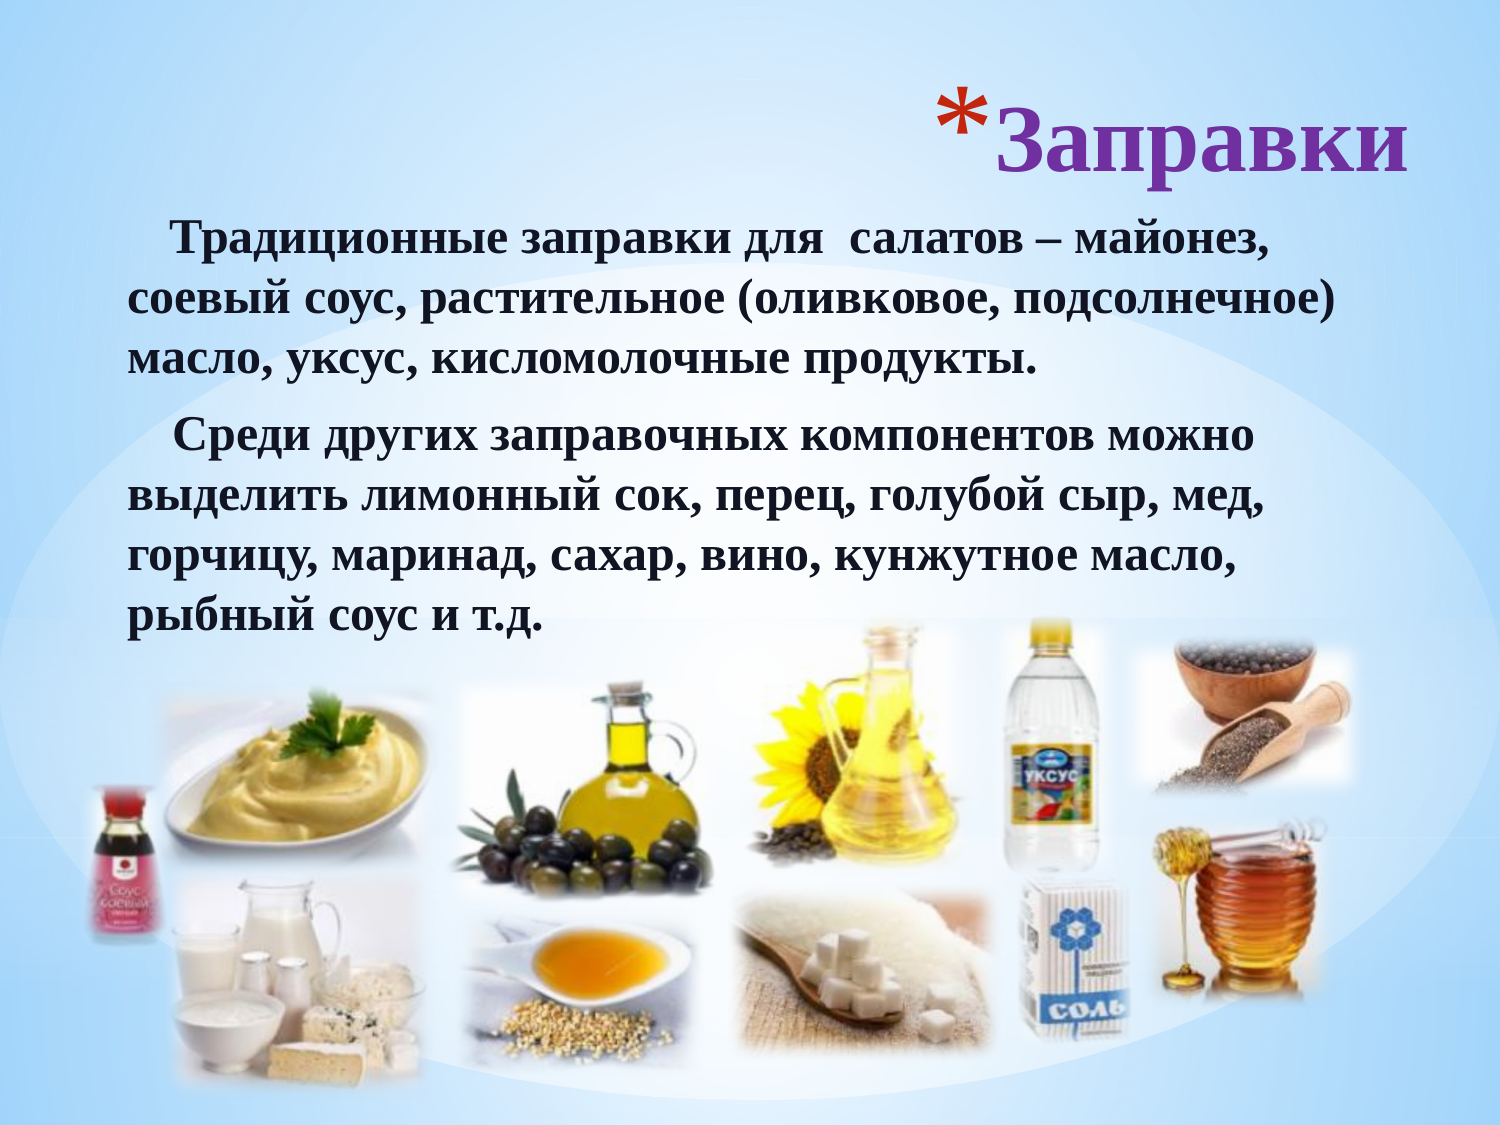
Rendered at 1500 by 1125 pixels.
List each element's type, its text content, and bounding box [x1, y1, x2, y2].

picture [737, 609, 975, 878]
list Традиционные заправки для салатов – майонез, соевый соус, растительное (оливковое, подсолнечное) масло, уксус, кисломолочные продукты. Среди других заправочных компонентов можно выделить лимонный сок, перец, голубой сыр, мед, горчицу, маринад, сахар, вино, кунжутное масло, рыбный соус и т.д. [75, 196, 1425, 1005]
picture [76, 609, 1370, 1102]
title Заправки [75, 67, 1425, 196]
